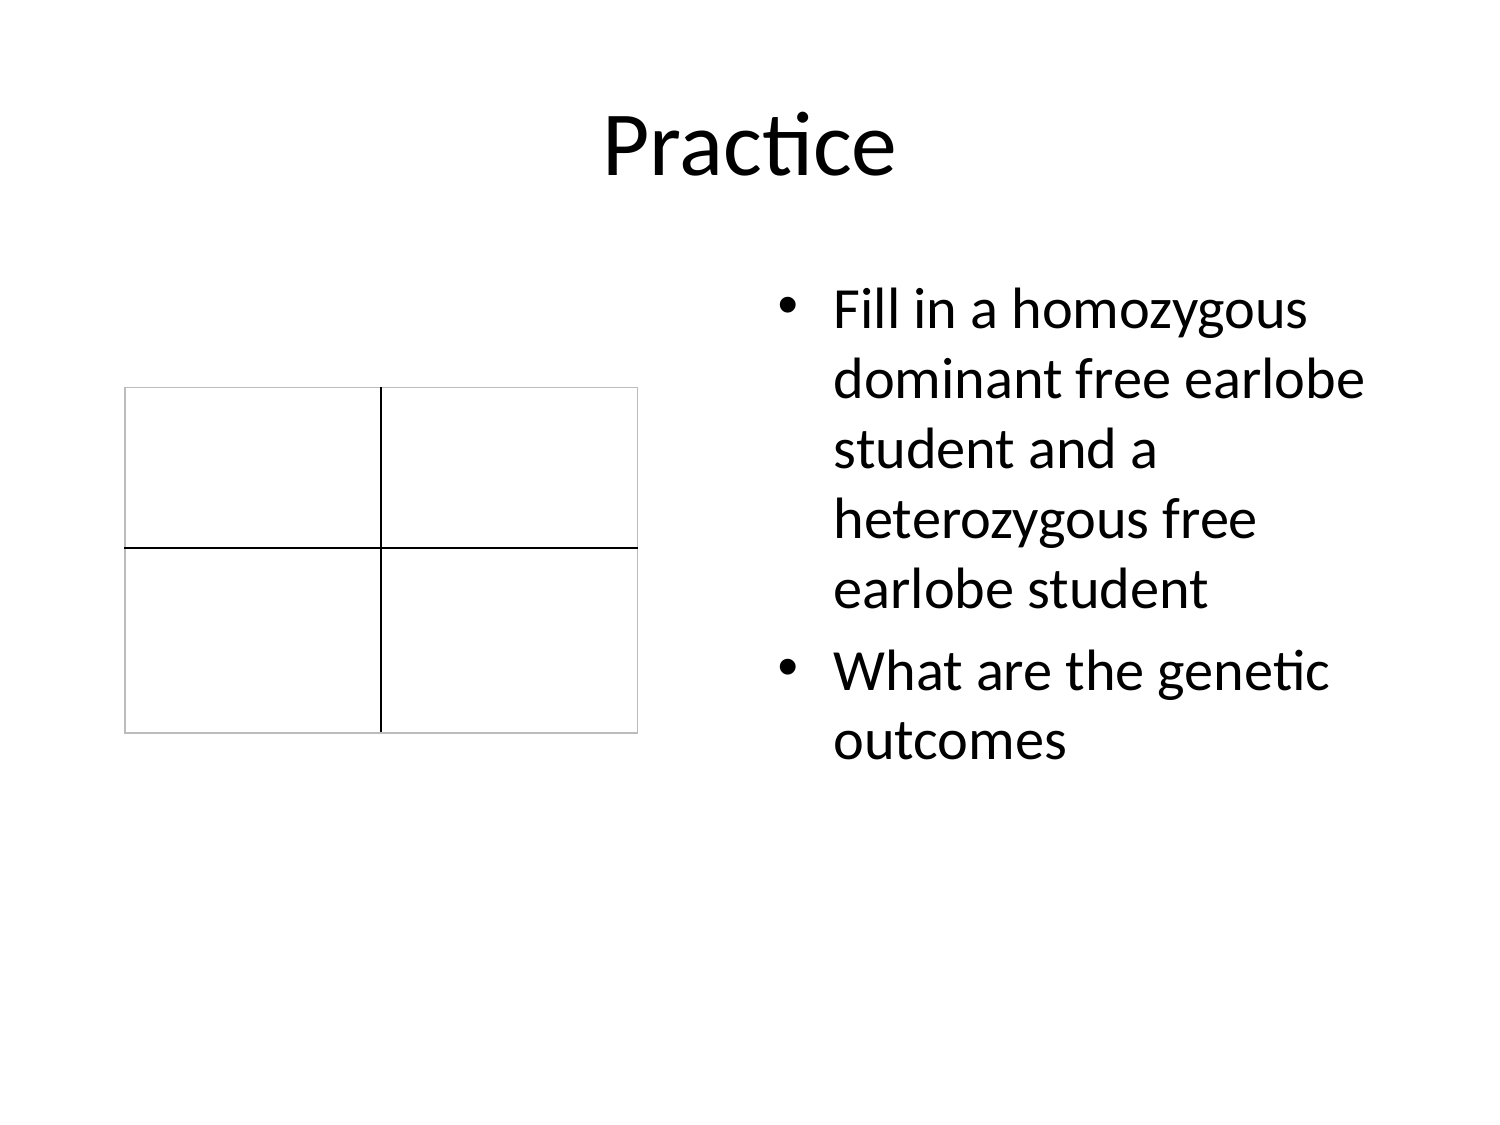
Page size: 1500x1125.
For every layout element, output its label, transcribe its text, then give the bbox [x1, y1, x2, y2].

list Fill in a homozygous dominant free earlobe student and a heterozygous free earlobe student What are the genetic outcomes [762, 262, 1425, 1005]
table_header [382, 388, 637, 547]
table_header [126, 388, 380, 547]
table_cell [126, 549, 380, 732]
table_cell [382, 549, 637, 732]
title Practice [75, 45, 1425, 233]
